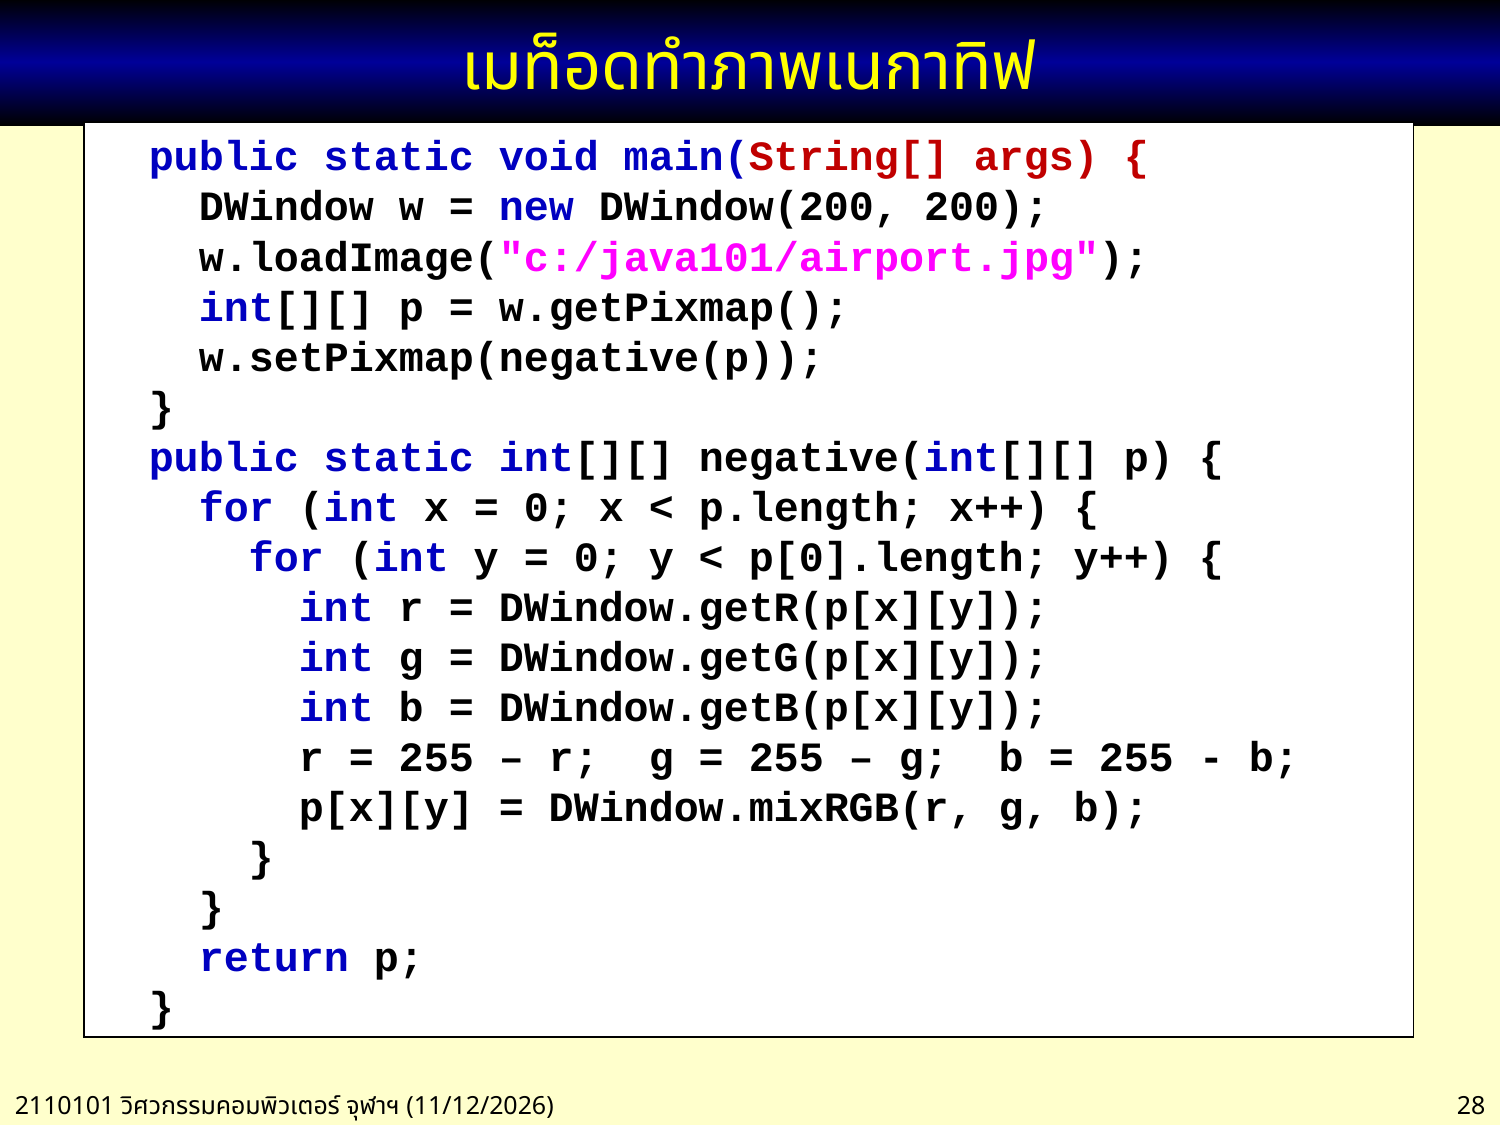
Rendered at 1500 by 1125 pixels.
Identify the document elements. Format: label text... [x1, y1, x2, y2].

text_box public static void main(String[] args) { DWindow w = new DWindow(200, 200); w.loadImage("c:/java101/airport.jpg"); int[][] p = w.getPixmap(); w.setPixmap(negative(p)); } public static int[][] negative(int[][] p) { for (int x = 0; x < p.length; x++) { for (int y = 0; y < p[0].length; y++) { int r = DWindow.getR(p[x][y]); int g = DWindow.getG(p[x][y]); int b = DWindow.getB(p[x][y]); r = 255 – r; g = 255 – g; b = 255 - b; p[x][y] = DWindow.mixRGB(r, g, b); } } return p; } [84, 121, 1414, 1037]
title เมท็อดทำภาพเนกาทิฟ [0, 0, 1500, 126]
